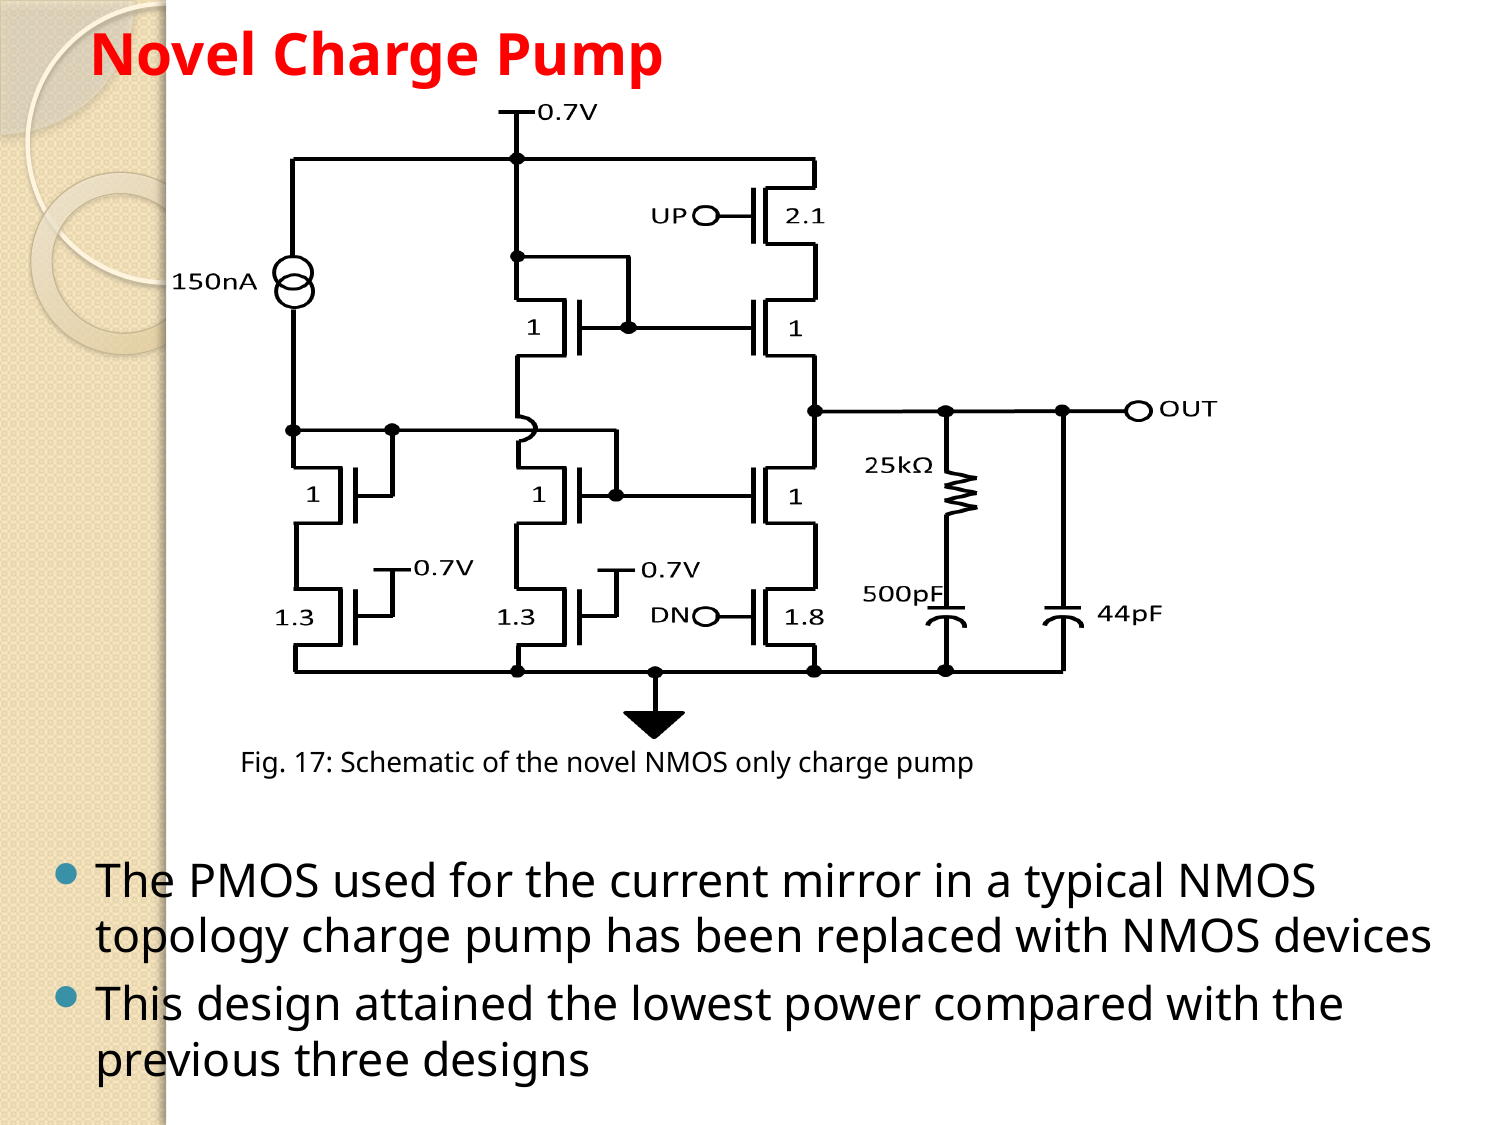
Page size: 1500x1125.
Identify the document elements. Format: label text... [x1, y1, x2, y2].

title Novel Charge Pump [75, 4, 1425, 87]
text_box Fig. 17: Schematic of the novel NMOS only charge pump [212, 751, 1175, 807]
picture [150, 88, 1237, 740]
list The PMOS used for the current mirror in a typical NMOS topology charge pump has been replaced with NMOS devices This design attained the lowest power compared with the previous three designs [24, 87, 1463, 1113]
